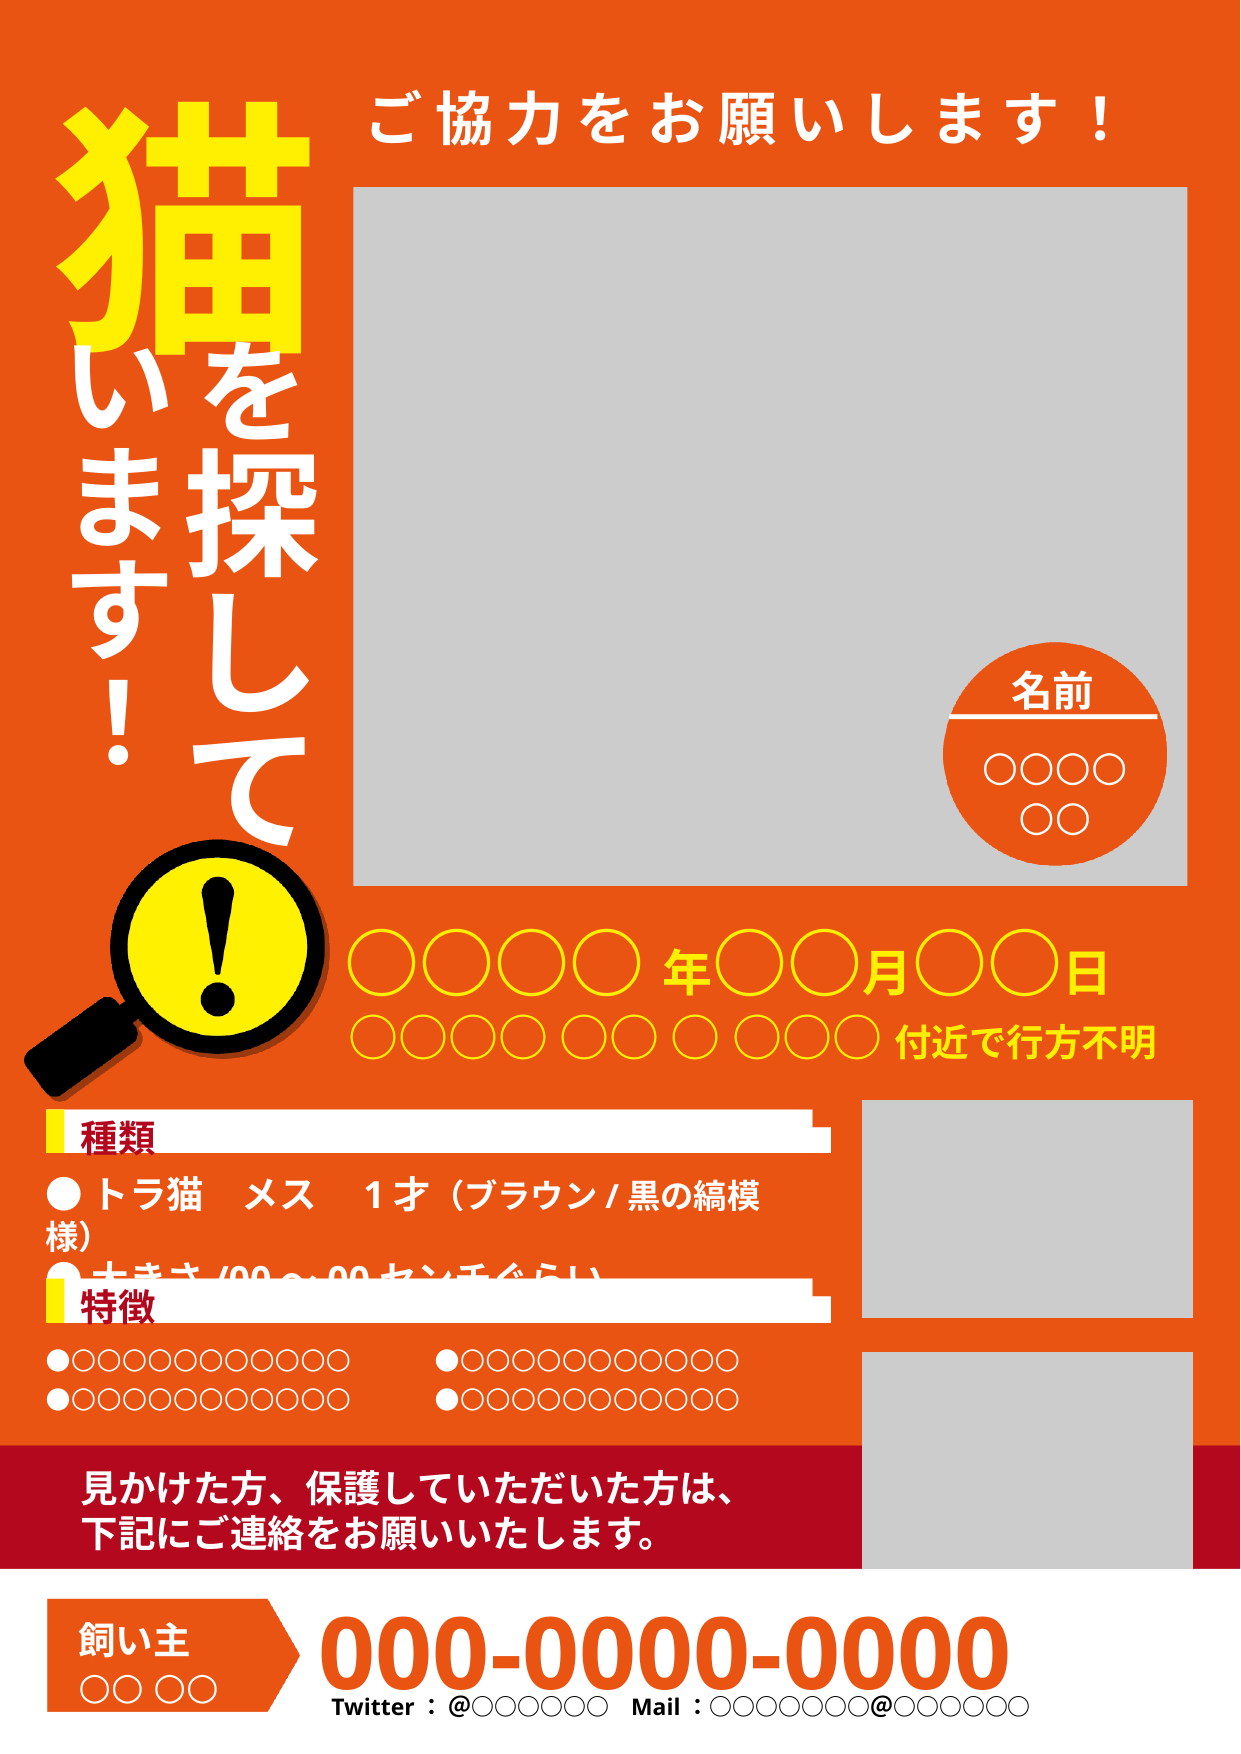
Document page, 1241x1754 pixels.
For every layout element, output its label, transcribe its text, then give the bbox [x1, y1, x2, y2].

text_box を 探し て [169, 311, 336, 876]
picture [47, 1598, 300, 1712]
text_box ●トラ猫 メス 1才（ブラウン/黒の縞模様） ●大きさ/00〜00センチぐらい [30, 1163, 814, 1309]
text_box 見かけた方、保護していただいた方は、 下記にご連絡をお願いいたします。 [66, 1457, 850, 1563]
text_box ○○○○年○○月○○日 [330, 908, 1241, 1014]
text_box 飼い主 ○○ ○○ [63, 1609, 303, 1715]
text_box 種類 [66, 1153, 290, 1163]
text_box 特徴 [66, 1323, 290, 1327]
text_box います！ [39, 329, 199, 795]
text_box ご協力をお願いします！ [349, 74, 1197, 159]
text_box ○○○○ ○○ ○ ○○○付近で行方不明 [333, 998, 1241, 1074]
text_box 000-0000-0000 [303, 1576, 1194, 1717]
text_box ●○○○○○○○○○○○ ●○○○○○○○○○○○ [30, 1327, 419, 1421]
picture [0, 0, 1241, 1569]
text_box ●○○○○○○○○○○○ ●○○○○○○○○○○○ [419, 1327, 841, 1421]
text_box 猫 [35, 54, 387, 394]
text_box Twitter： ＠○○○○○○ Mail：○○○○○○○＠○○○○○○ [316, 1684, 1050, 1754]
